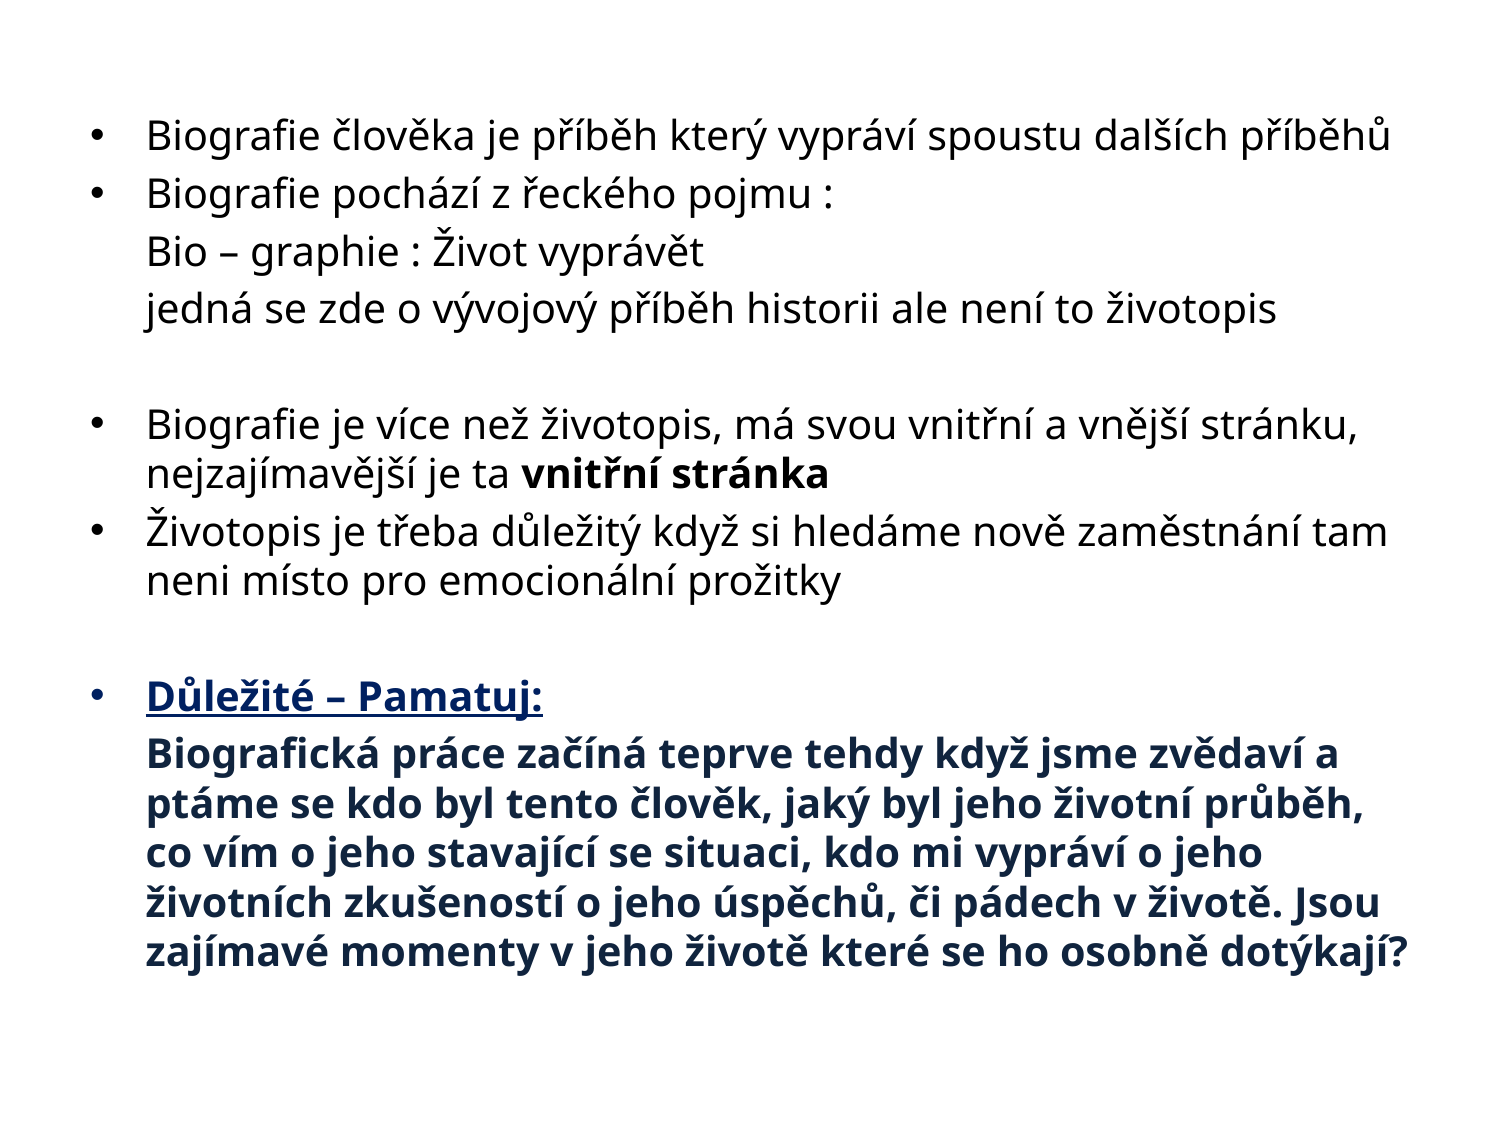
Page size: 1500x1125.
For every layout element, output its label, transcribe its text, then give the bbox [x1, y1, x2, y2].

list Biografie člověka je příběh který vypráví spoustu dalších příběhů Biografie pochází z řeckého pojmu : Bio – graphie : Život vyprávět jedná se zde o vývojový příběh historii ale není to životopis Biografie je více než životopis, má svou vnitřní a vnější stránku, nejzajímavější je ta vnitřní stránka Životopis je třeba důležitý když si hledáme nově zaměstnání tam neni místo pro emocionální prožitky Důležité – Pamatuj: Biografická práce začíná teprve tehdy když jsme zvědaví a ptáme se kdo byl tento člověk, jaký byl jeho životní průběh, co vím o jeho stavající se situaci, kdo mi vypráví o jeho životních zkušeností o jeho úspěchů, či pádech v životě. Jsou zajímavé momenty v jeho životě které se ho osobně dotýkají? [75, 101, 1425, 1005]
